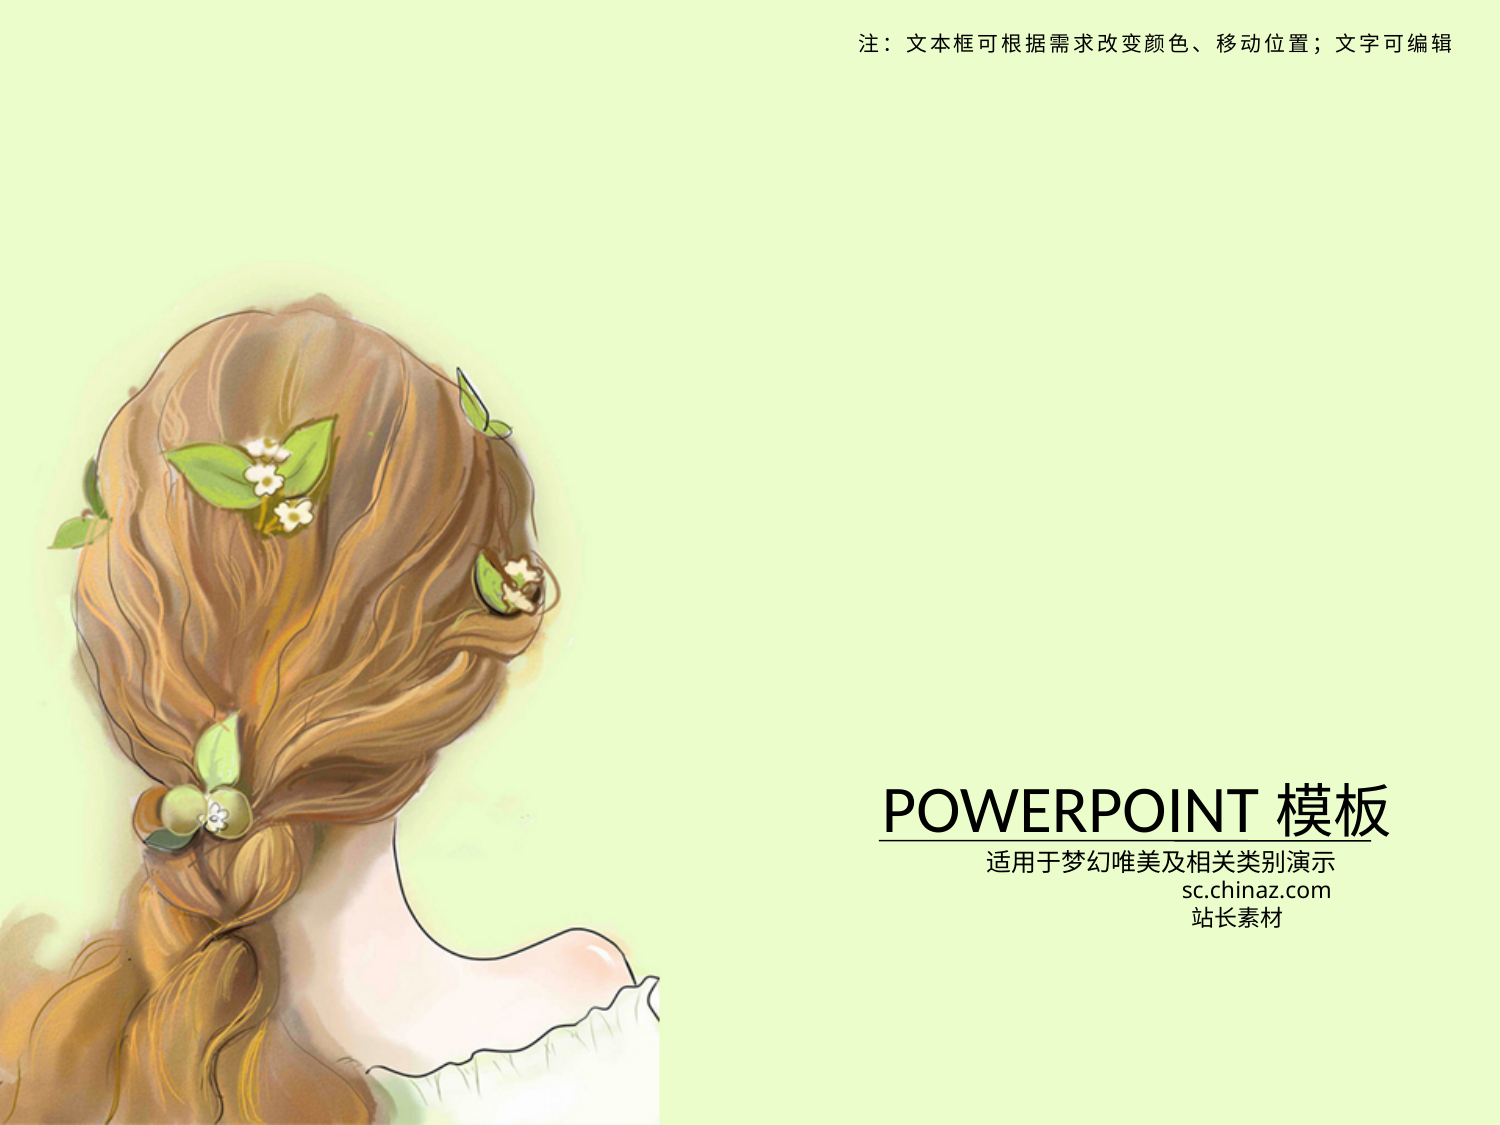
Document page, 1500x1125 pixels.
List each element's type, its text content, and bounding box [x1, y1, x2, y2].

picture [0, 0, 1500, 1125]
text_box POWERPOINT模板 适用于梦幻唯美及相关类别演示 sc.chinaz.com 站长素材 [867, 758, 1500, 994]
text_box 注：文本框可根据需求改变颜色、移动位置；文字可编辑 [843, 23, 1500, 93]
